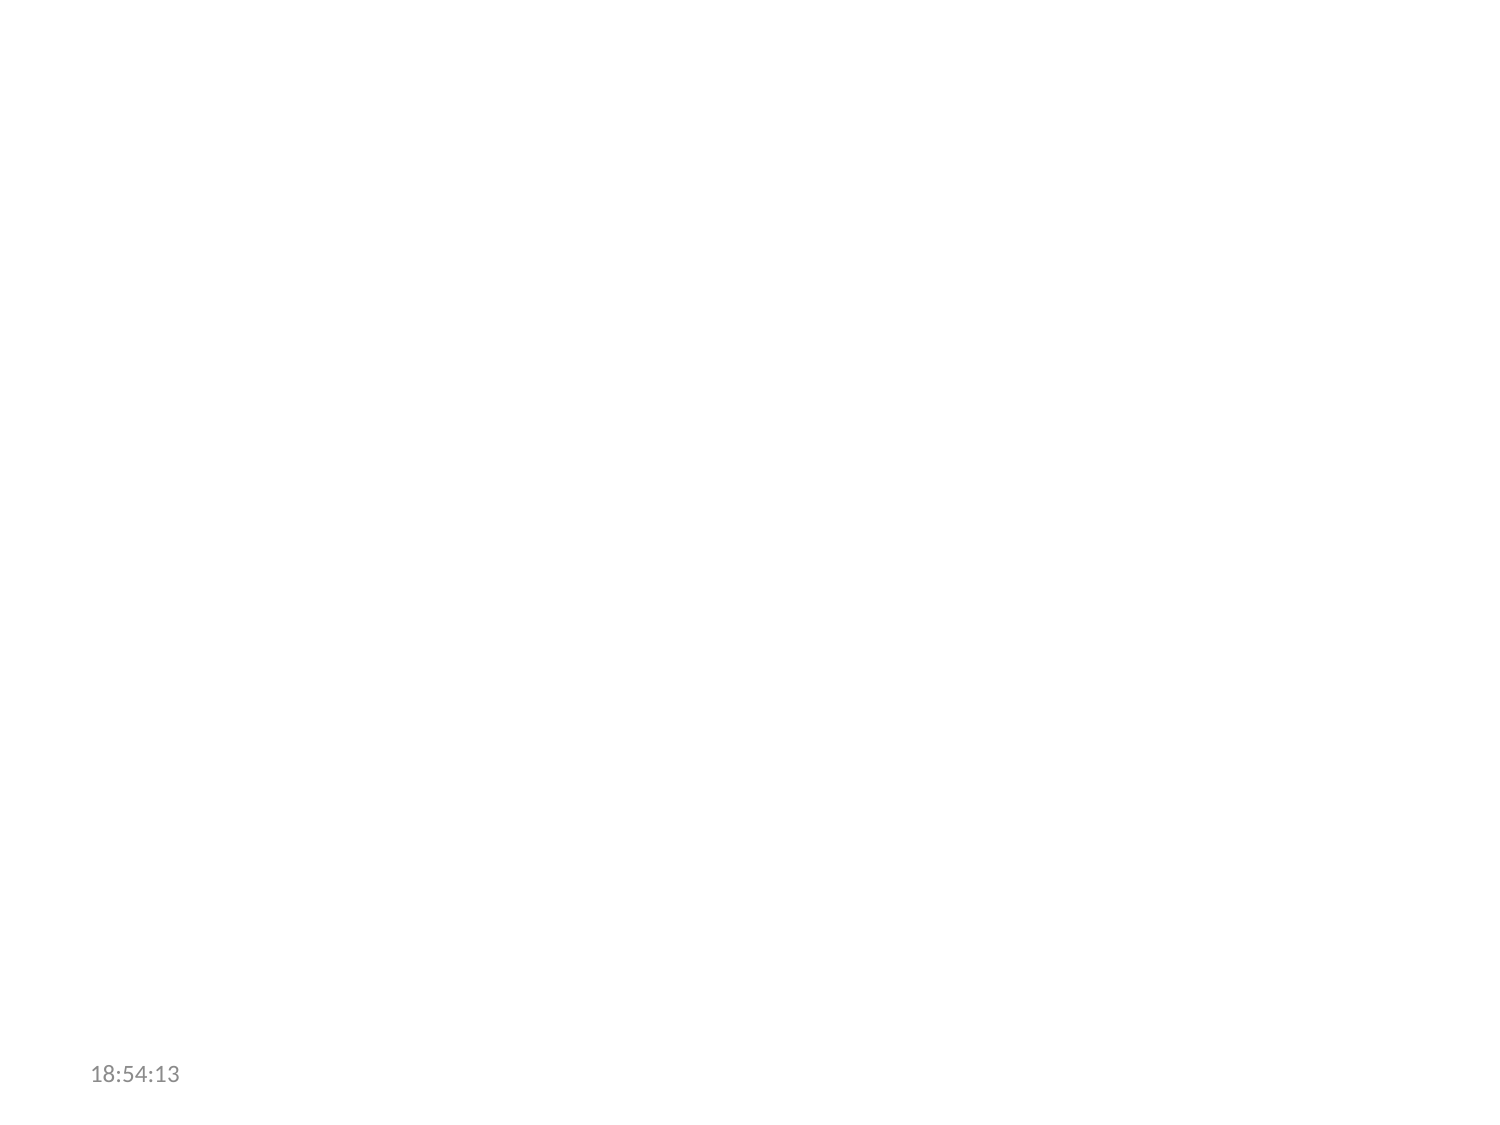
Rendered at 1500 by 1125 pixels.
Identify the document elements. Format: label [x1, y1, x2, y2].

slide_number [75, 1042, 425, 1103]
